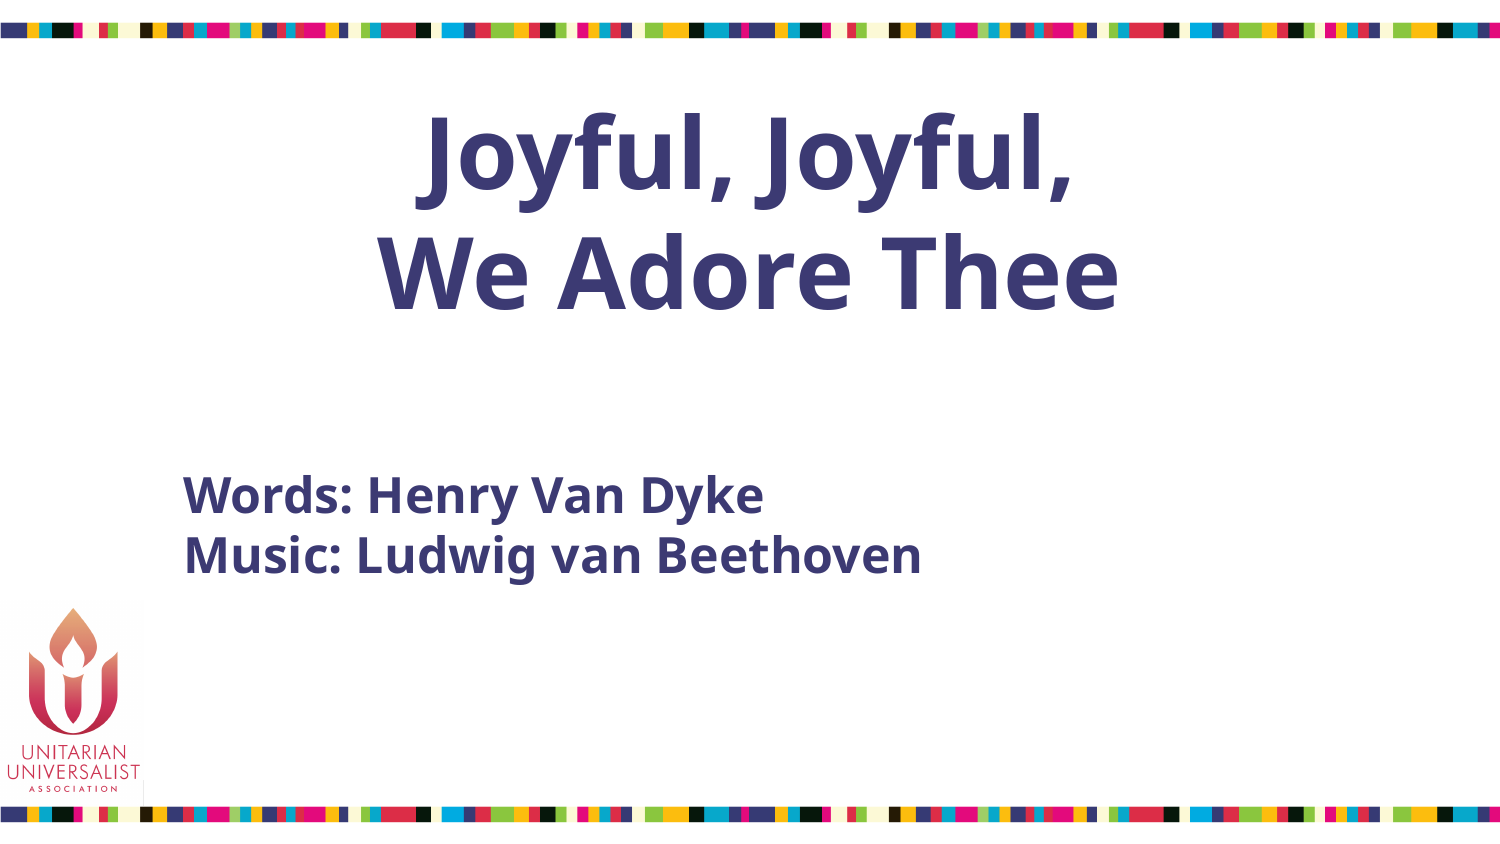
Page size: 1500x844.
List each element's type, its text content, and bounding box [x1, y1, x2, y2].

text_box Joyful, Joyful, We Adore Thee [74, 75, 1425, 345]
picture [0, 22, 1500, 40]
text_box Words: Henry Van Dyke Music: Ludwig van Beethoven [168, 448, 1495, 659]
picture [0, 600, 1500, 824]
